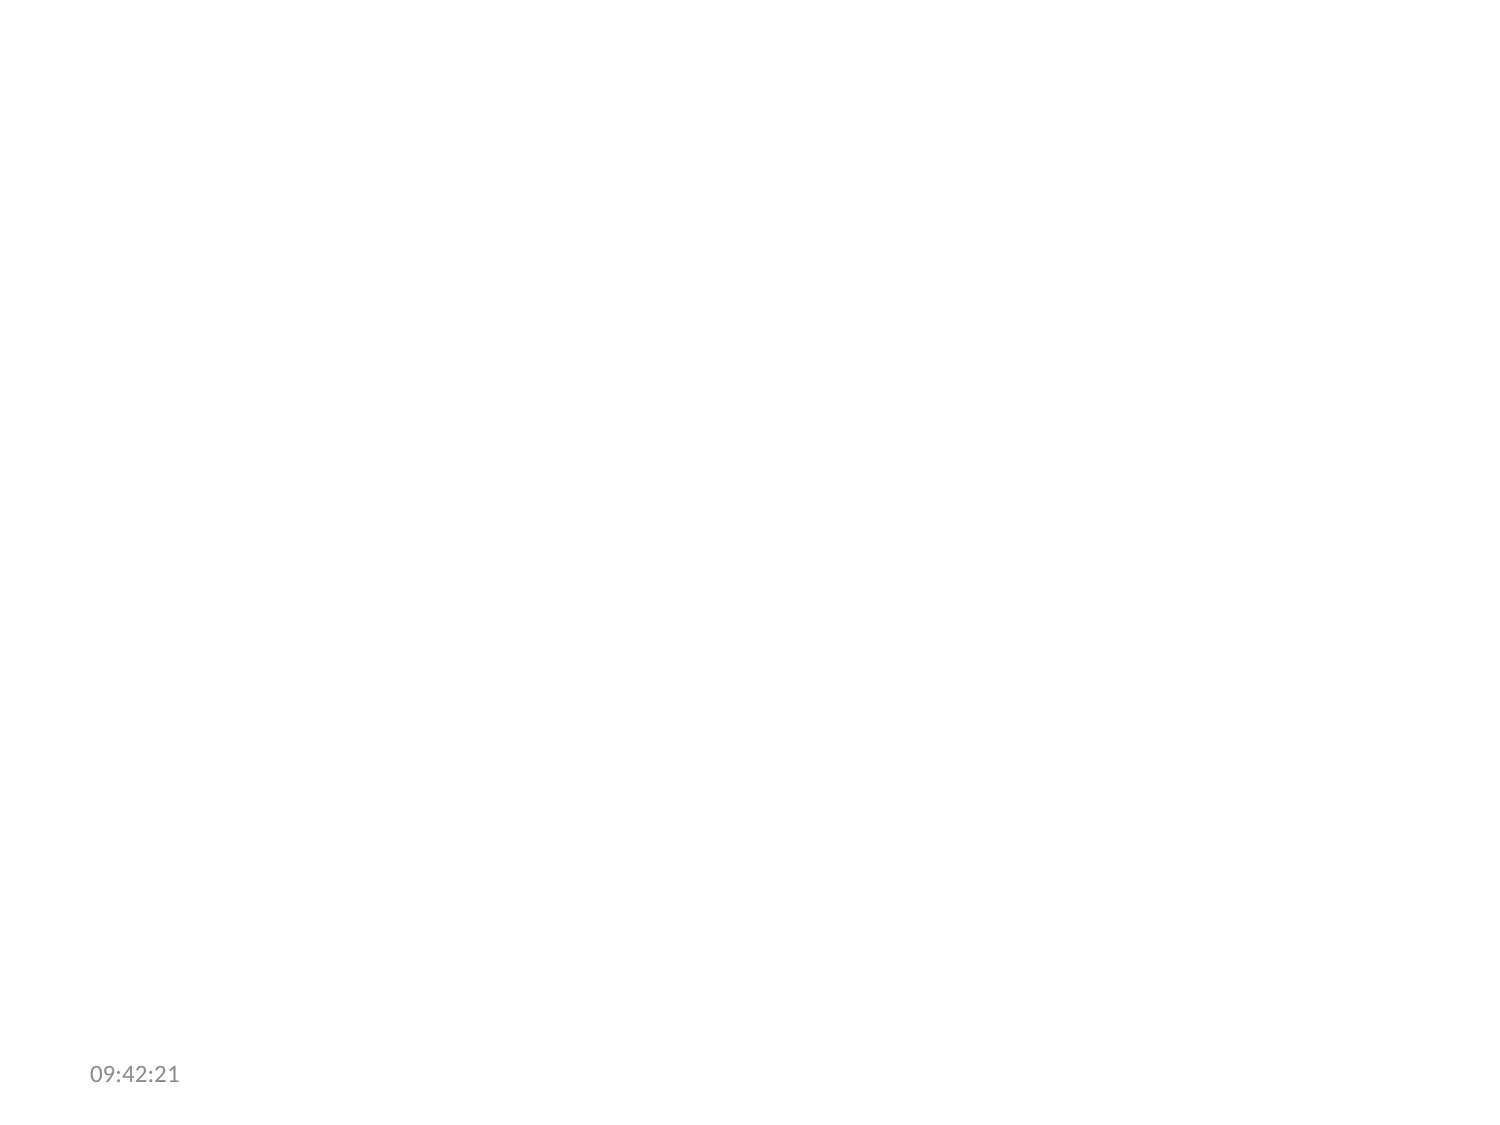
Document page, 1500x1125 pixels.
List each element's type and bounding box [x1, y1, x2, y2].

slide_number [75, 1042, 425, 1103]
